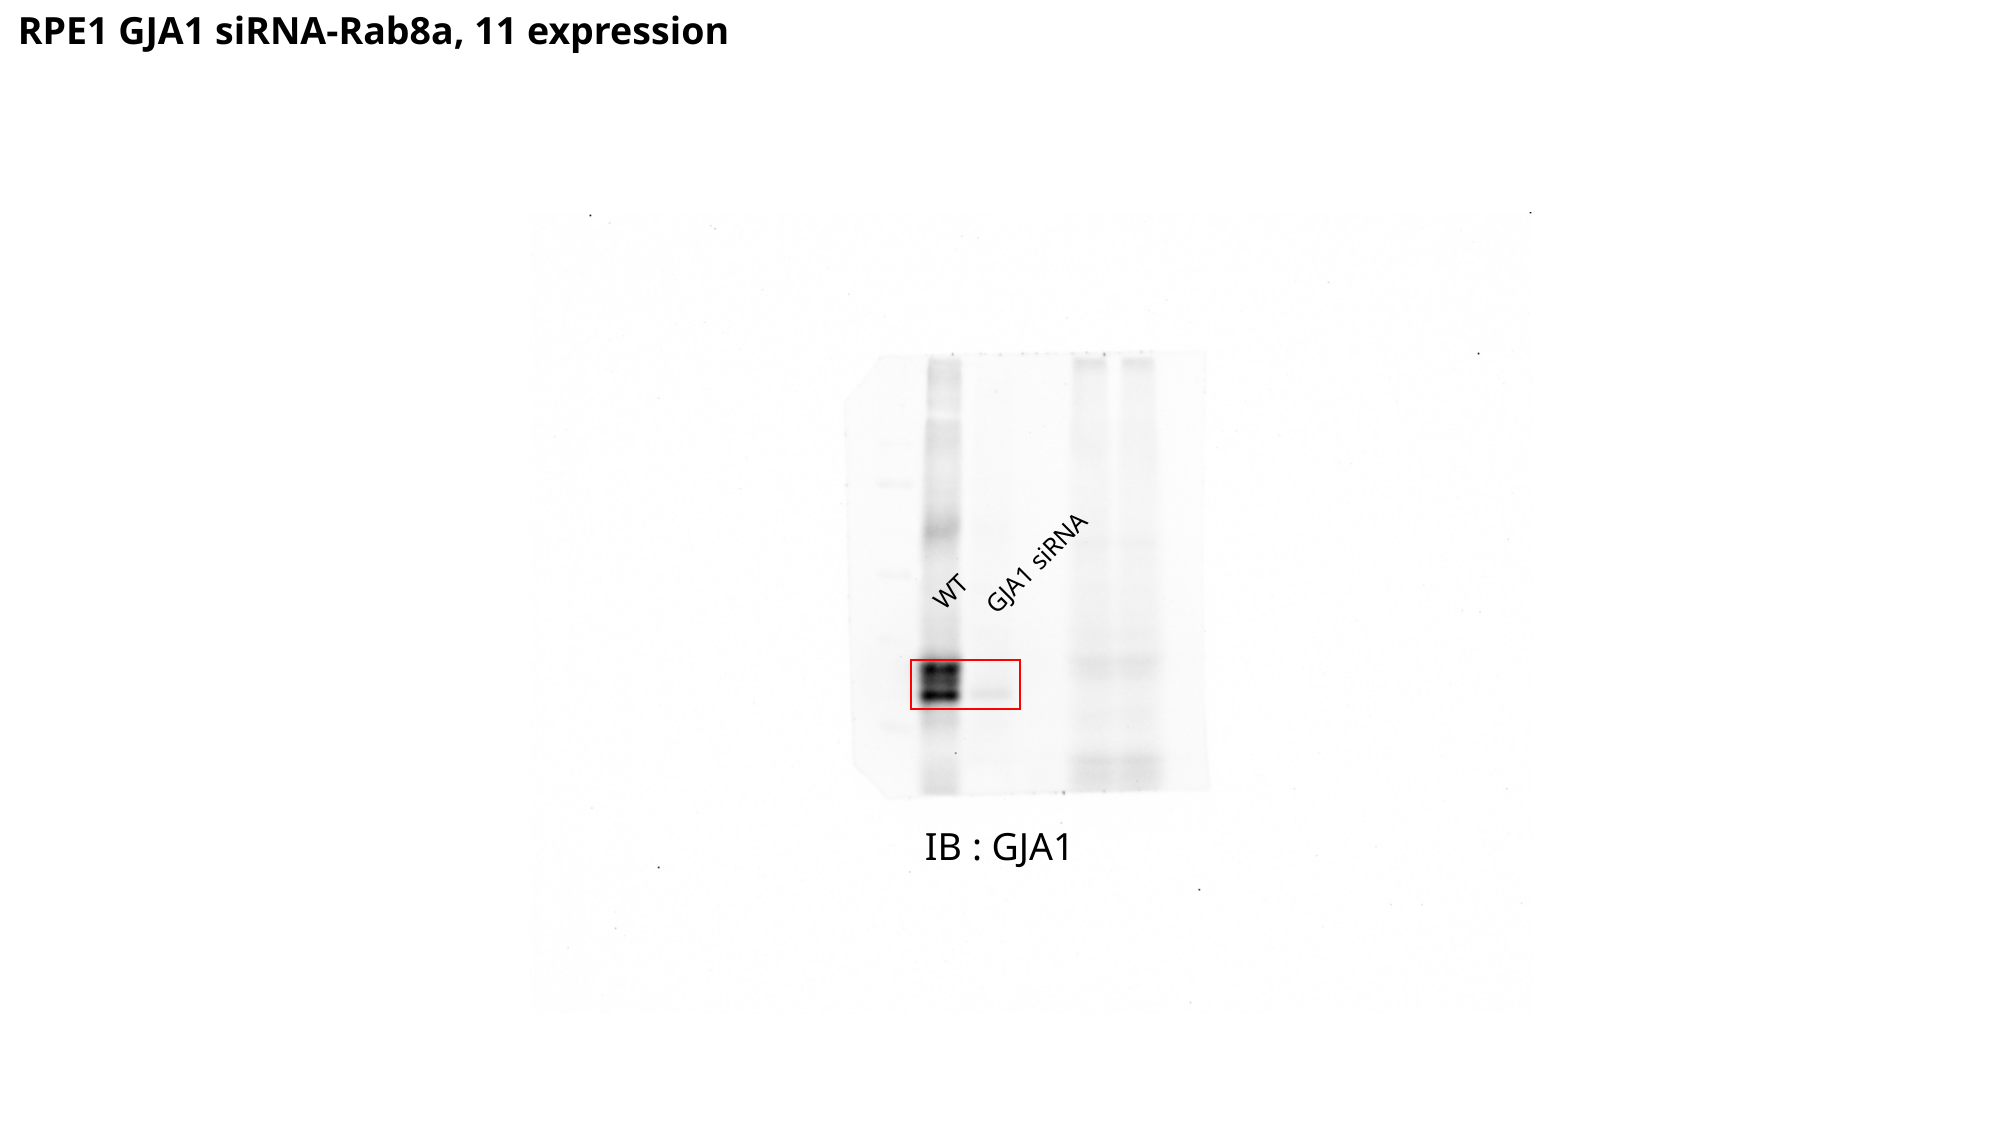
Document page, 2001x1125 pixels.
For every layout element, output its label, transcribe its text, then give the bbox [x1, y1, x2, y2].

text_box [529, 212, 1533, 1014]
text_box RPE1 GJA1 siRNA-Rab8a, 11 expression [3, 0, 746, 60]
